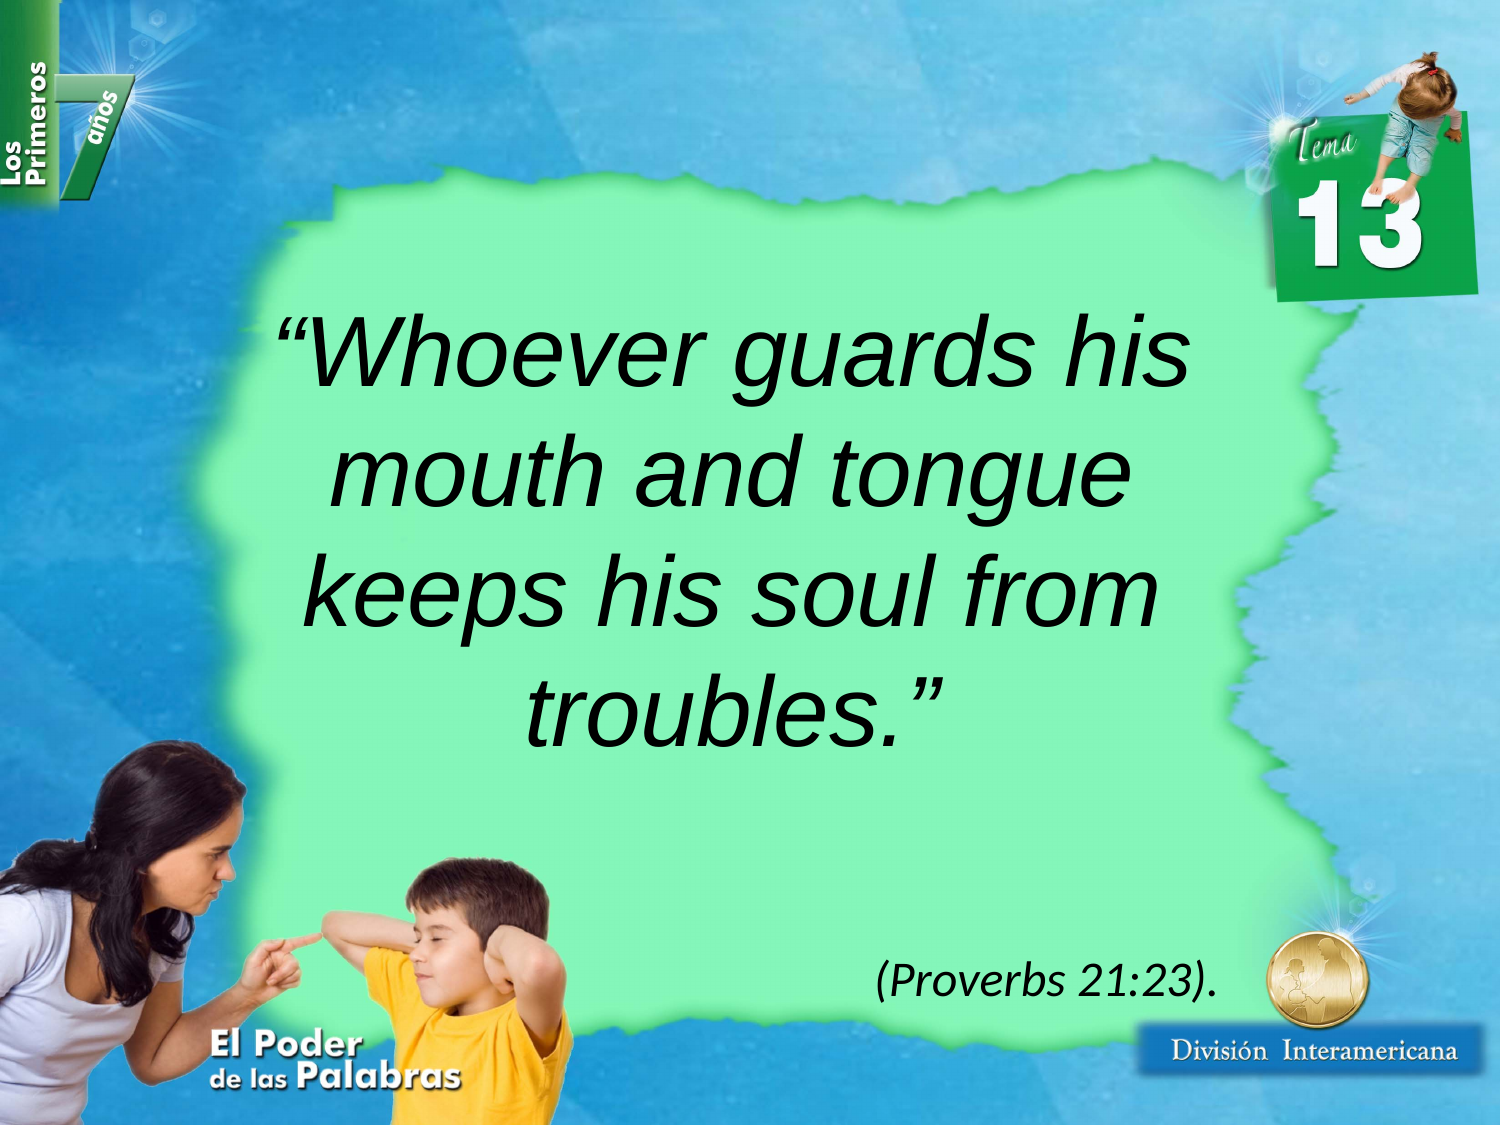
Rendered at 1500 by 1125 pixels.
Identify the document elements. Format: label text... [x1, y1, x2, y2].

picture [0, 0, 1500, 1125]
text_box “Whoever guards his mouth and tongue keeps his soul from troubles.” (Proverbs 21:23). [230, 278, 1235, 1014]
